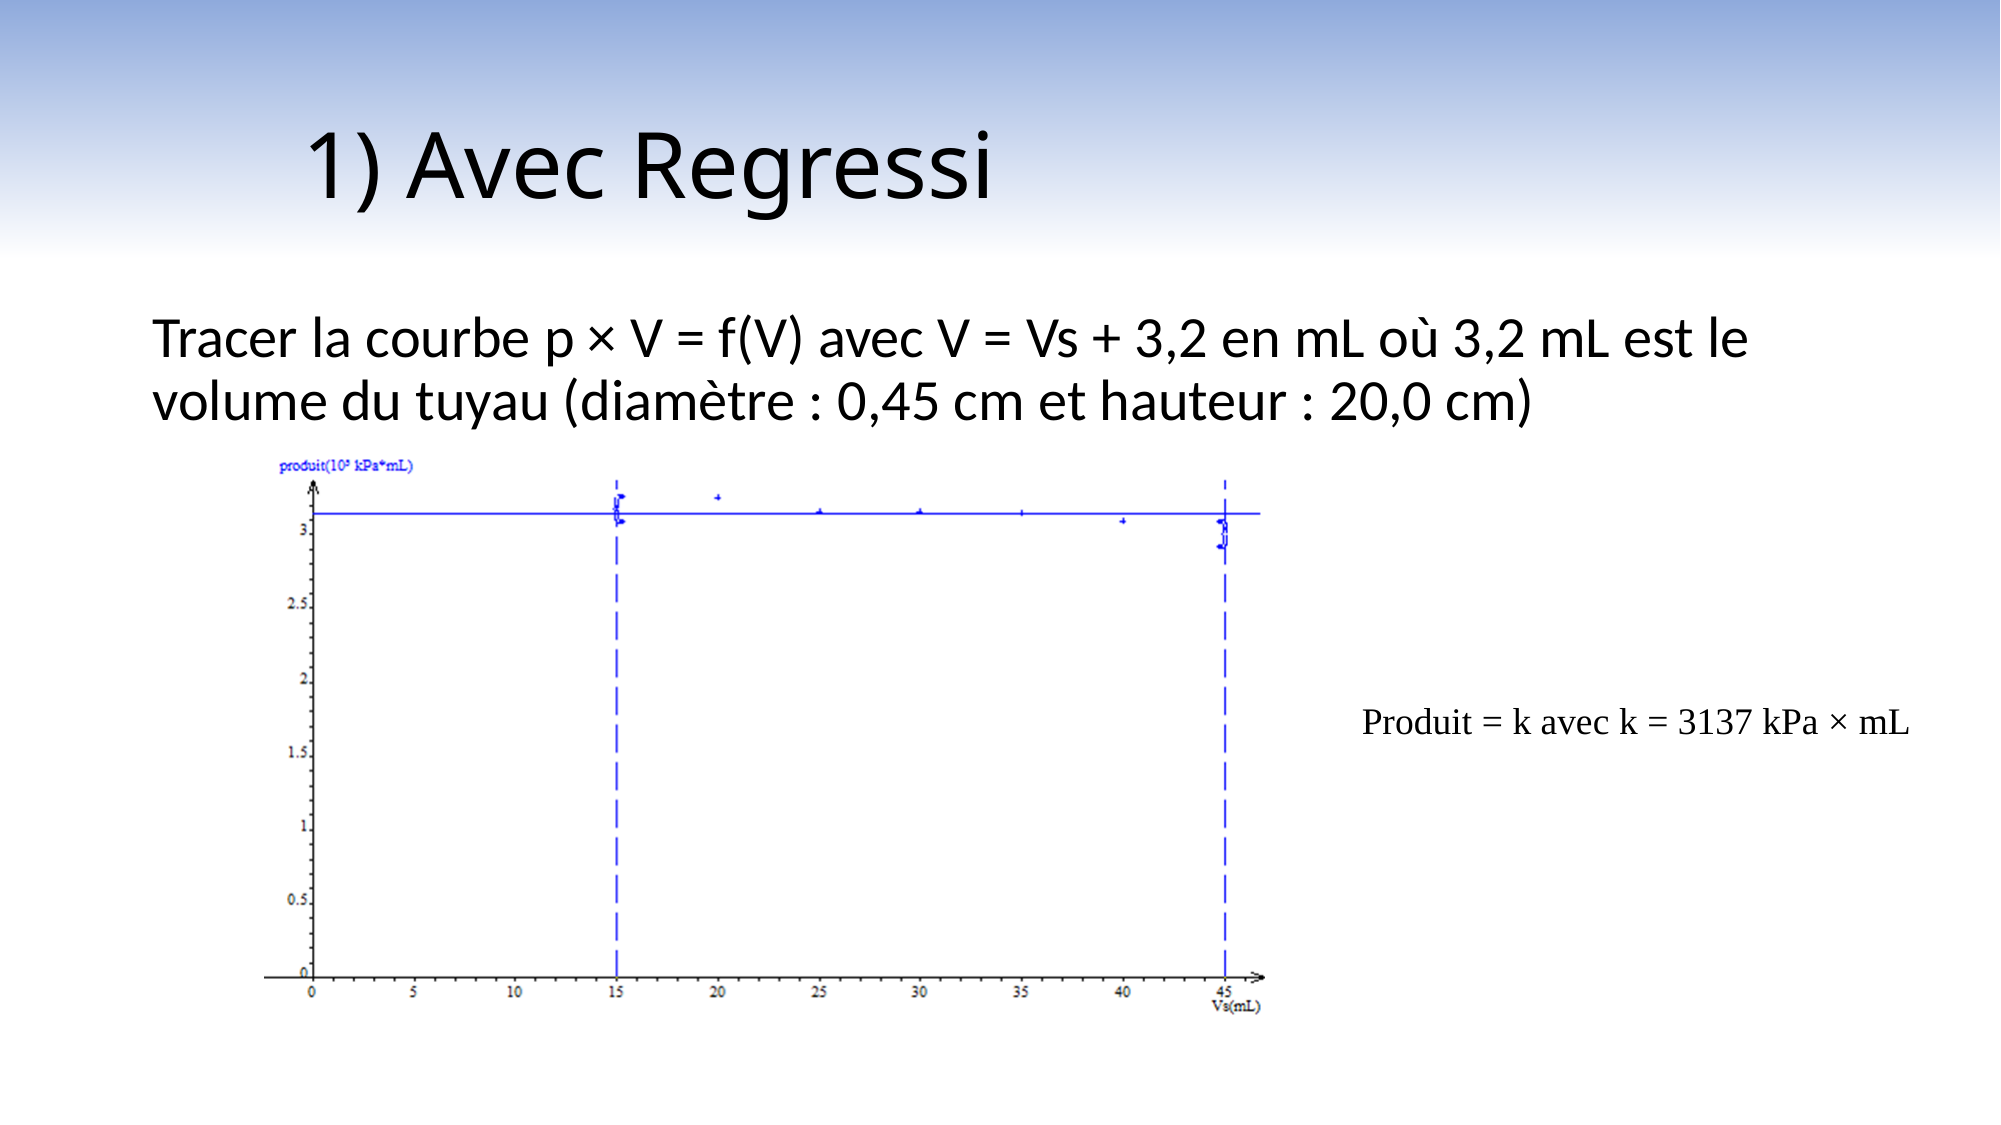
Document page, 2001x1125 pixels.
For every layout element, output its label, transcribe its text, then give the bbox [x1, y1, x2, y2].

list Tracer la courbe p × V = f(V) avec V = Vs + 3,2 en mL où 3,2 mL est le volume du tuyau (diamètre : 0,45 cm et hauteur : 20,0 cm) [137, 299, 1863, 953]
title 1) Avec Regressi [137, 59, 1863, 278]
picture [264, 455, 1265, 1019]
text_box Produit = k avec k = 3137 kPa × mL [1347, 686, 1929, 750]
